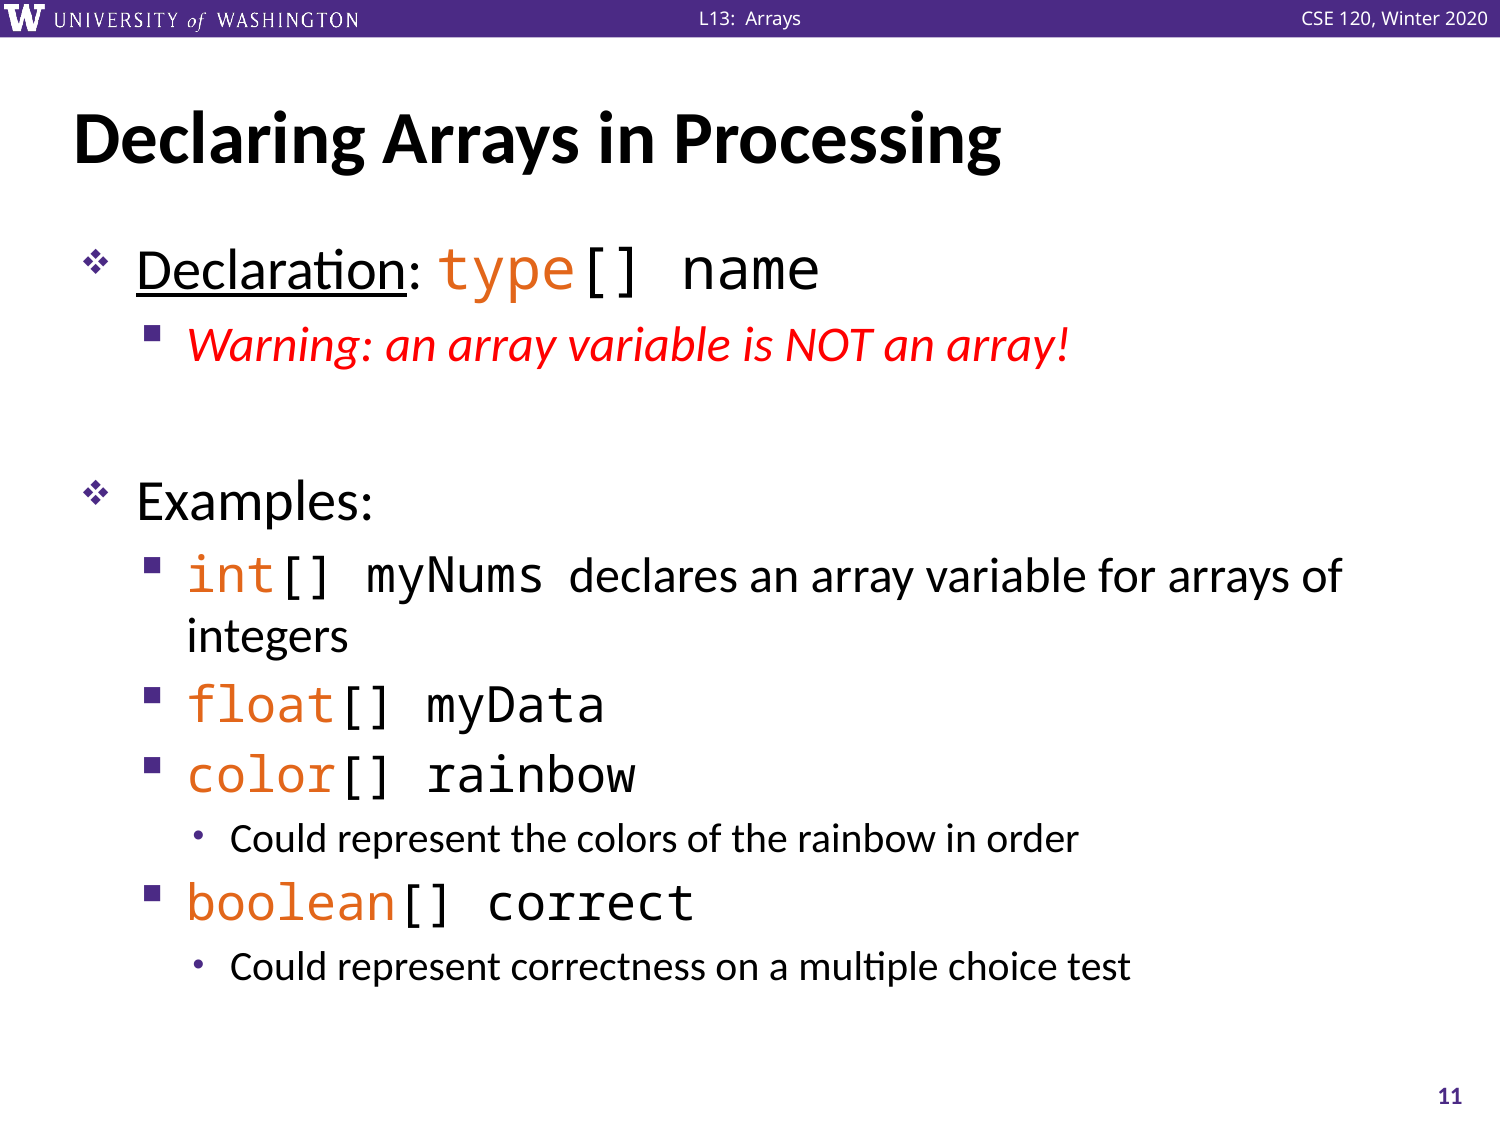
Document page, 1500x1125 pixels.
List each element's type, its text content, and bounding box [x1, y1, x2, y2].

title Declaring Arrays in Processing [58, 71, 1438, 197]
list Declaration: type[] name Warning: an array variable is NOT an array! Examples: int[] myNums declares an array variable for arrays of integers float[] myData color[] rainbow Could represent the colors of the rainbow in order boolean[] correct Could represent correctness on a multiple choice test [64, 223, 1438, 1040]
slide_number 11 [1400, 1065, 1500, 1125]
picture [4, 4, 358, 32]
